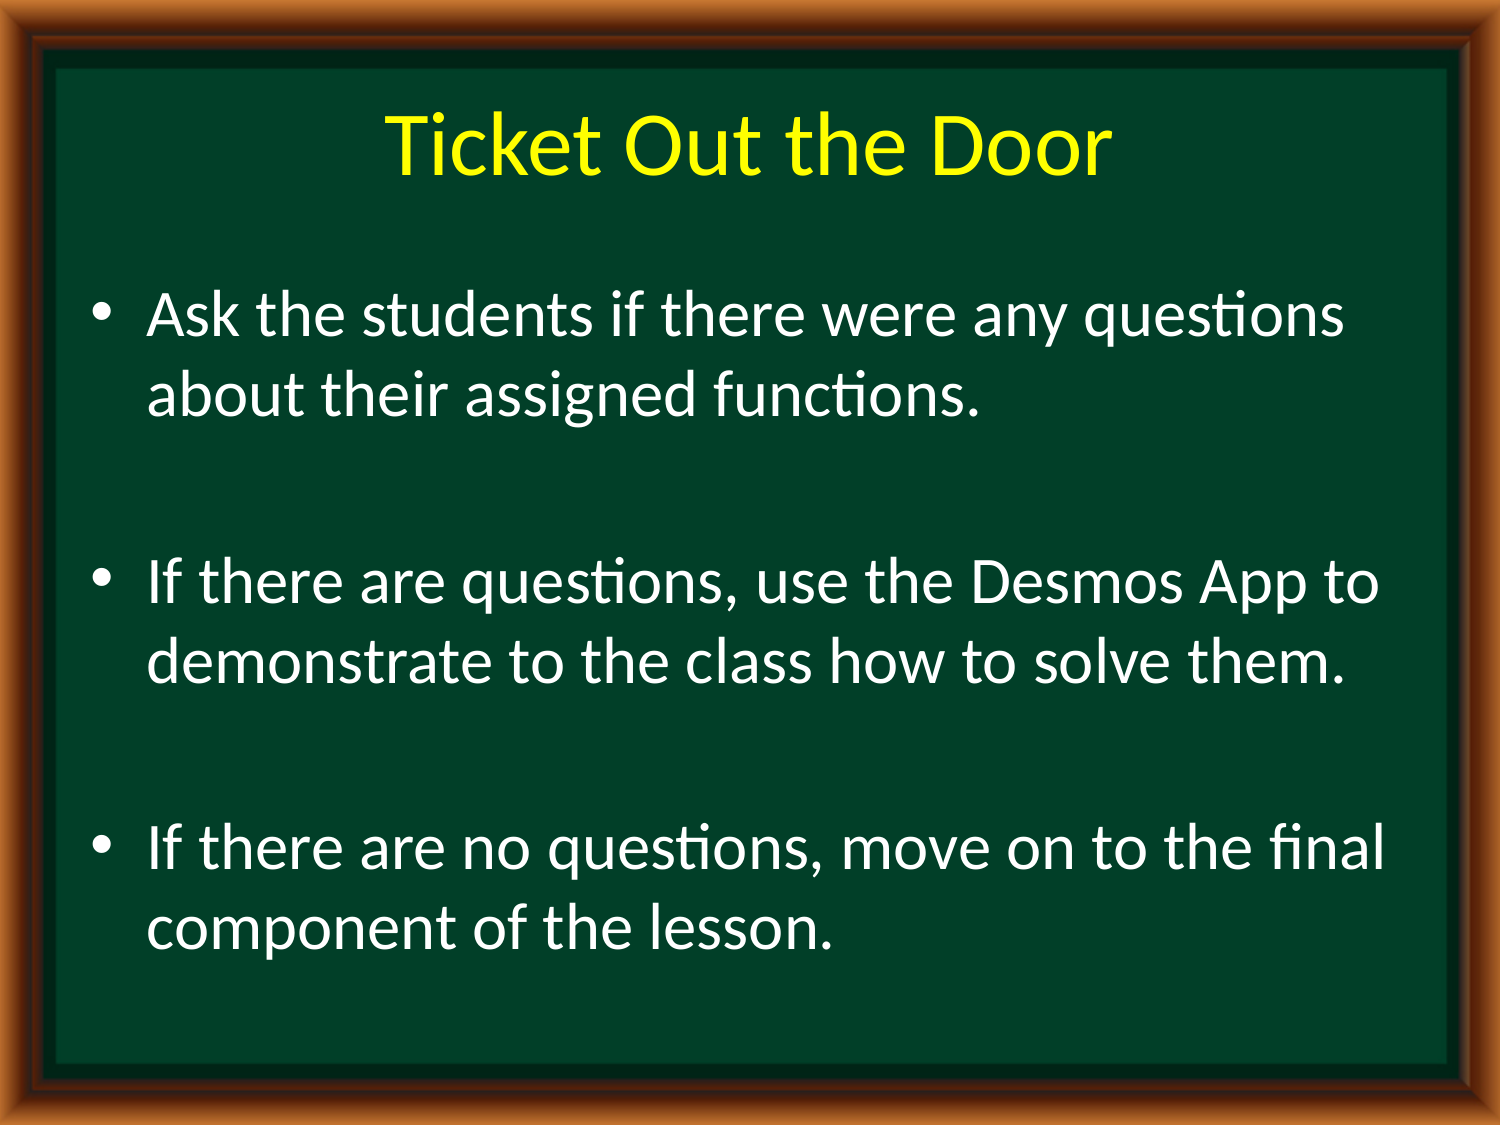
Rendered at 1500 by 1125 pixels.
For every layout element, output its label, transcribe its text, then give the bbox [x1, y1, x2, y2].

picture [0, 0, 1500, 1125]
list Ask the students if there were any questions about their assigned functions. If there are questions, use the Desmos App to demonstrate to the class how to solve them. If there are no questions, move on to the final component of the lesson. [75, 262, 1425, 1005]
title Ticket Out the Door [75, 45, 1425, 233]
